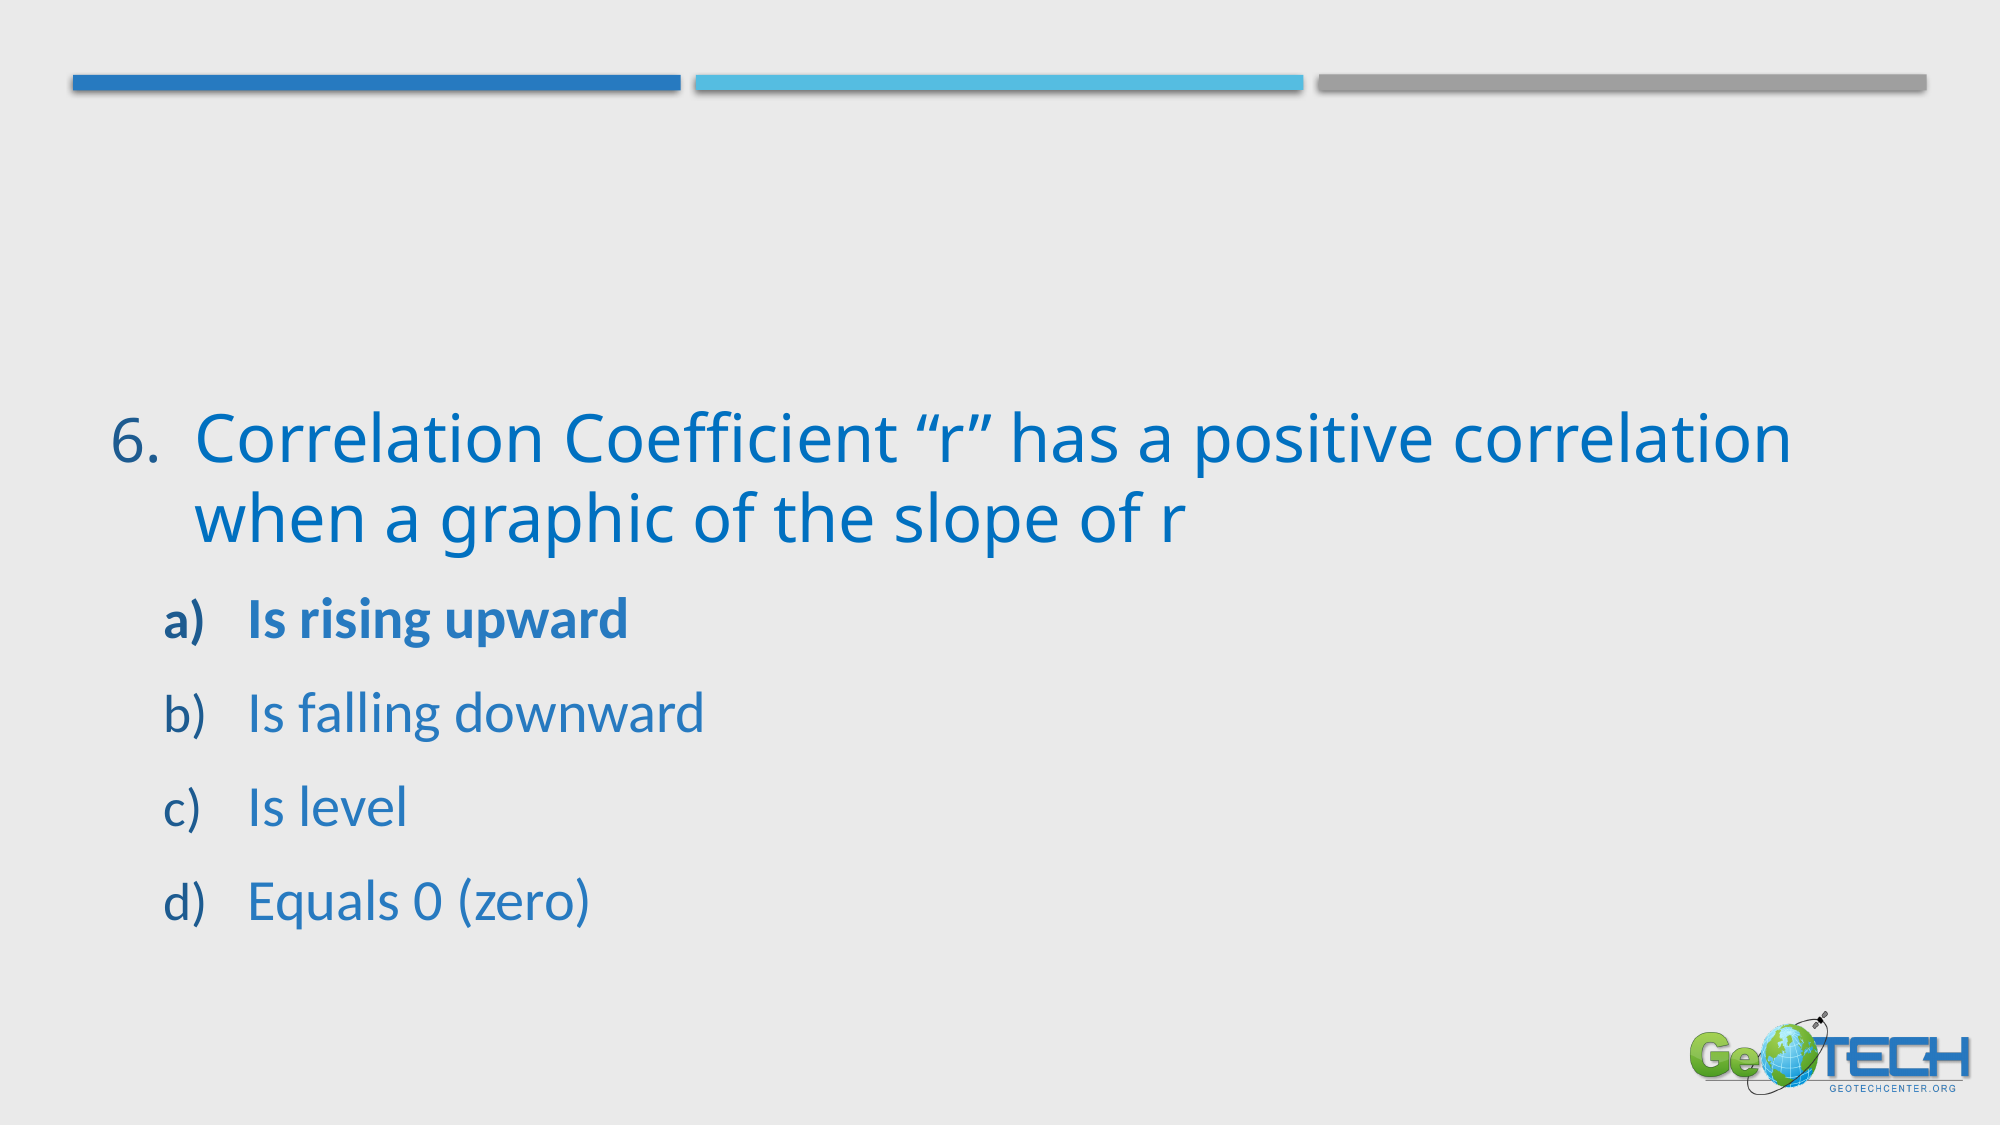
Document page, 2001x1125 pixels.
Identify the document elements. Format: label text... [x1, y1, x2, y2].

list Correlation Coefficient “r” has a positive correlation when a graphic of the slope of r Is rising upward Is falling downward Is level Equals 0 (zero) [95, 362, 1905, 966]
picture [1688, 1011, 1973, 1095]
